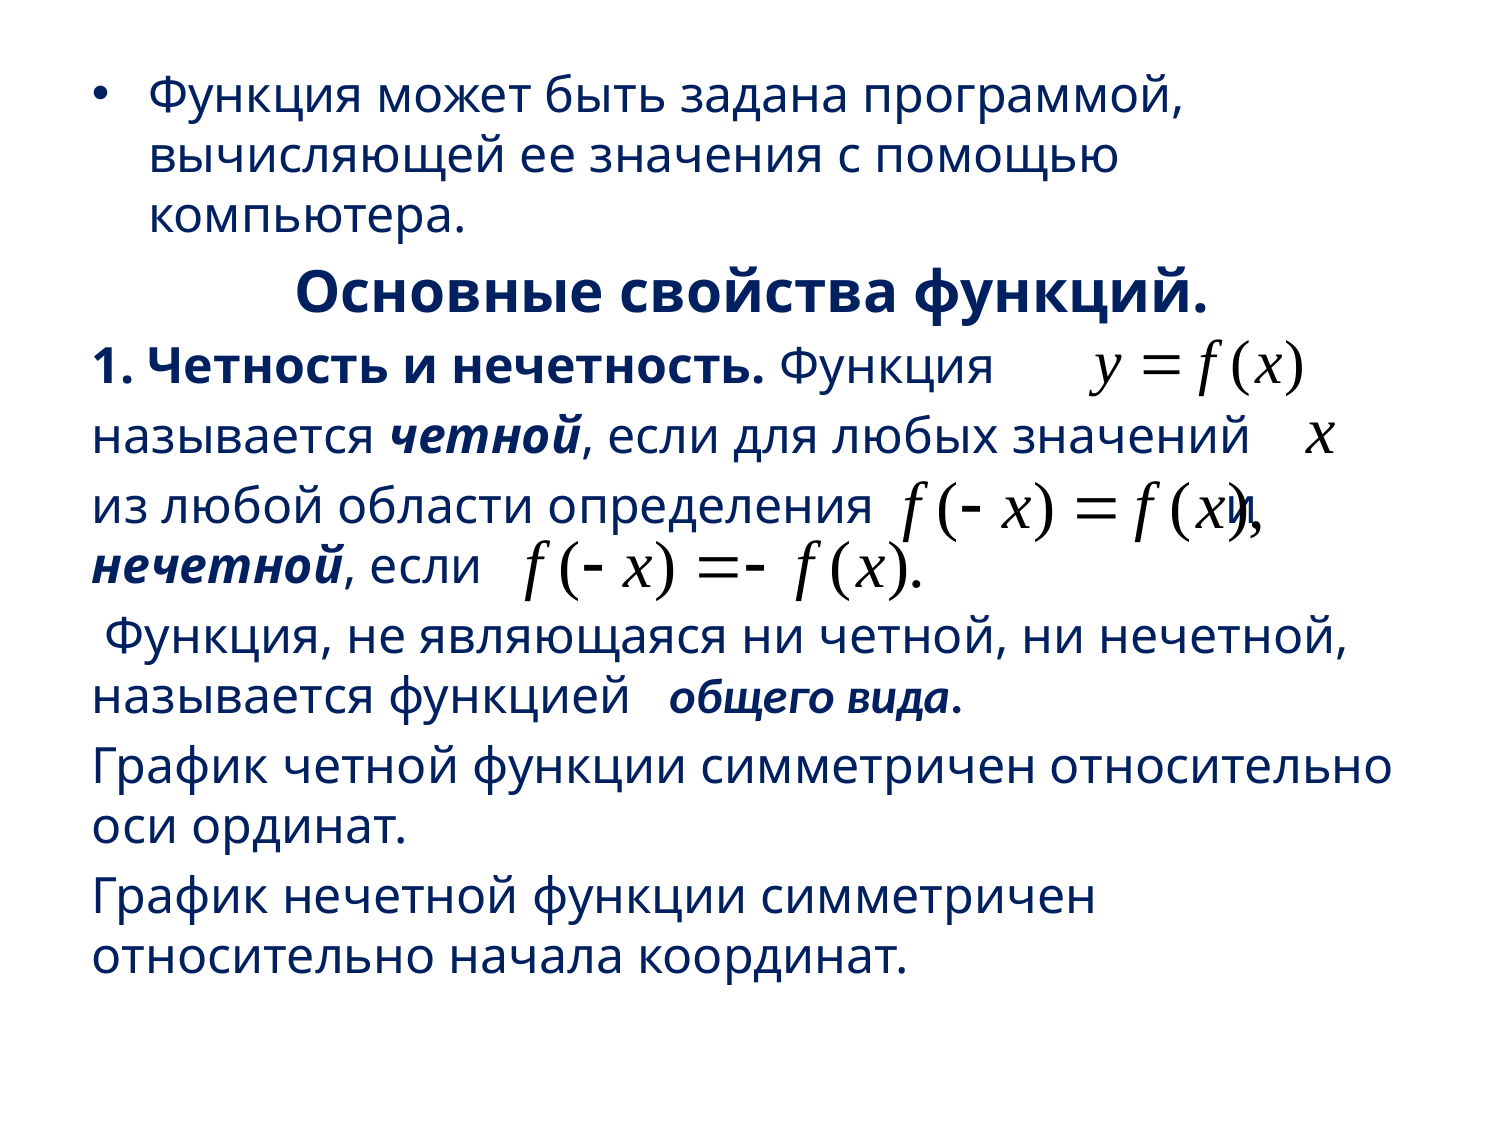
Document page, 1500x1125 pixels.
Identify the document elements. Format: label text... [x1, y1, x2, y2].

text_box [1293, 408, 1349, 470]
list Функция может быть задана программой, вычисляющей ее значения с помощью компьютера. Основные свойства функций. 1. Четность и нечетность. Функция называется четной, если для любых значений из любой области определения и нечетной, если Функция, не являющаяся ни четной, ни нечетной, называется функцией общего вида. График четной функции симметричен относительно оси ординат. График нечетной функции симметричен относительно начала координат. [76, 54, 1427, 994]
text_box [879, 467, 1279, 557]
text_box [1078, 325, 1318, 409]
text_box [501, 526, 934, 616]
